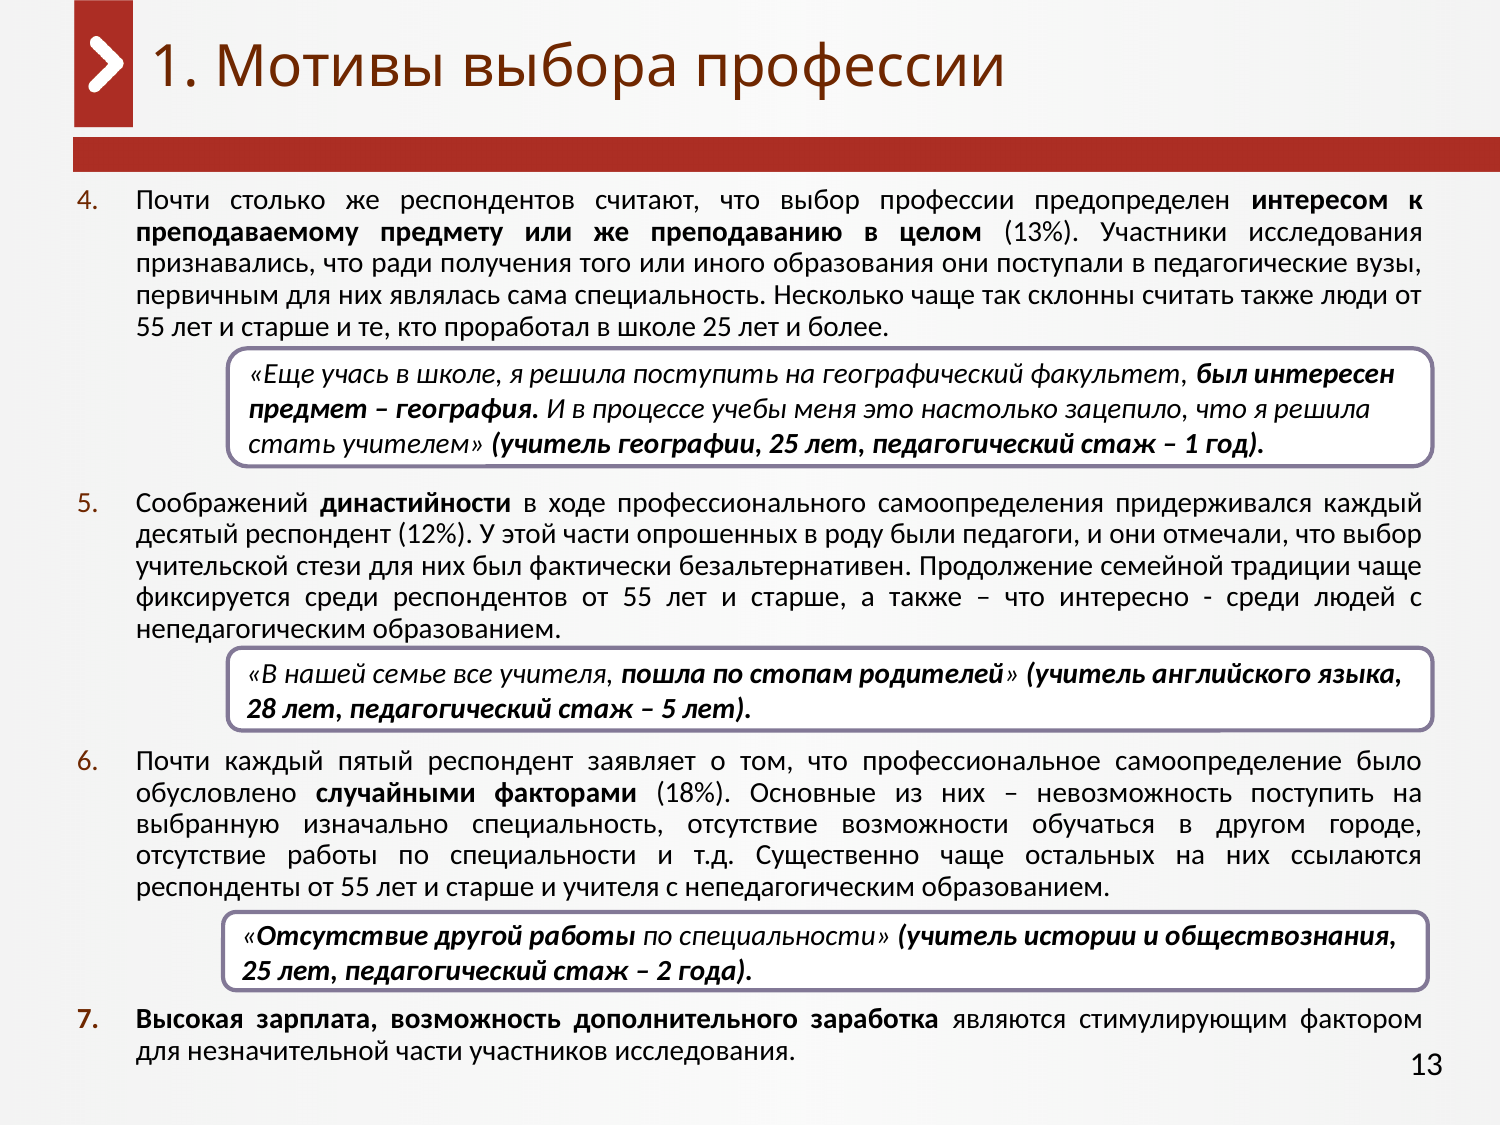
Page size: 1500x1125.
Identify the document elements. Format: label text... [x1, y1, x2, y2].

list Почти столько же респондентов считают, что выбор профессии предопределен интересом к преподаваемому предмету или же преподаванию в целом (13%). Участники исследования признавались, что ради получения того или иного образования они поступали в педагогические вузы, первичным для них являлась сама специальность. Несколько чаще так склонны считать также люди от 55 лет и старше и те, кто проработал в школе 25 лет и более. Соображений династийности в ходе профессионального самоопределения придерживался каждый десятый респондент (12%). У этой части опрошенных в роду были педагоги, и они отмечали, что выбор учительской стези для них был фактически безальтернативен. Продолжение семейной традиции чаще фиксируется среди респондентов от 55 лет и старше, а также – что интересно - среди людей с непедагогическим образованием. Почти каждый пятый респондент заявляет о том, что профессиональное самоопределение было обусловлено случайными факторами (18%). Основные из них – невозможность поступить на выбранную изначально специальность, отсутствие возможности обучаться в другом городе, отсутствие работы по специальности и т.д. Существенно чаще остальных на них ссылаются респонденты от 55 лет и старше и учителя с непедагогическим образованием. Высокая зарплата, возможность дополнительного заработка являются стимулирующим фактором для незначительной части участников исследования. [76, 184, 1424, 1106]
text_box «В нашей семье все учителя, пошла по стопам родителей» (учитель английского языка, 28 лет, педагогический стаж – 5 лет). [225, 645, 1435, 733]
picture [39, 0, 1500, 176]
title 1. Мотивы выбора профессии [135, 0, 1424, 126]
text_box «Еще учась в школе, я решила поступить на географический факультет, был интересен предмет – география. И в процессе учебы меня это настолько зацепило, что я решила стать учителем» (учитель географии, 25 лет, педагогический стаж – 1 год). [225, 346, 1435, 469]
text_box «Отсутствие другой работы по специальности» (учитель истории и обществознания, 25 лет, педагогический стаж – 2 года). [220, 909, 1430, 993]
